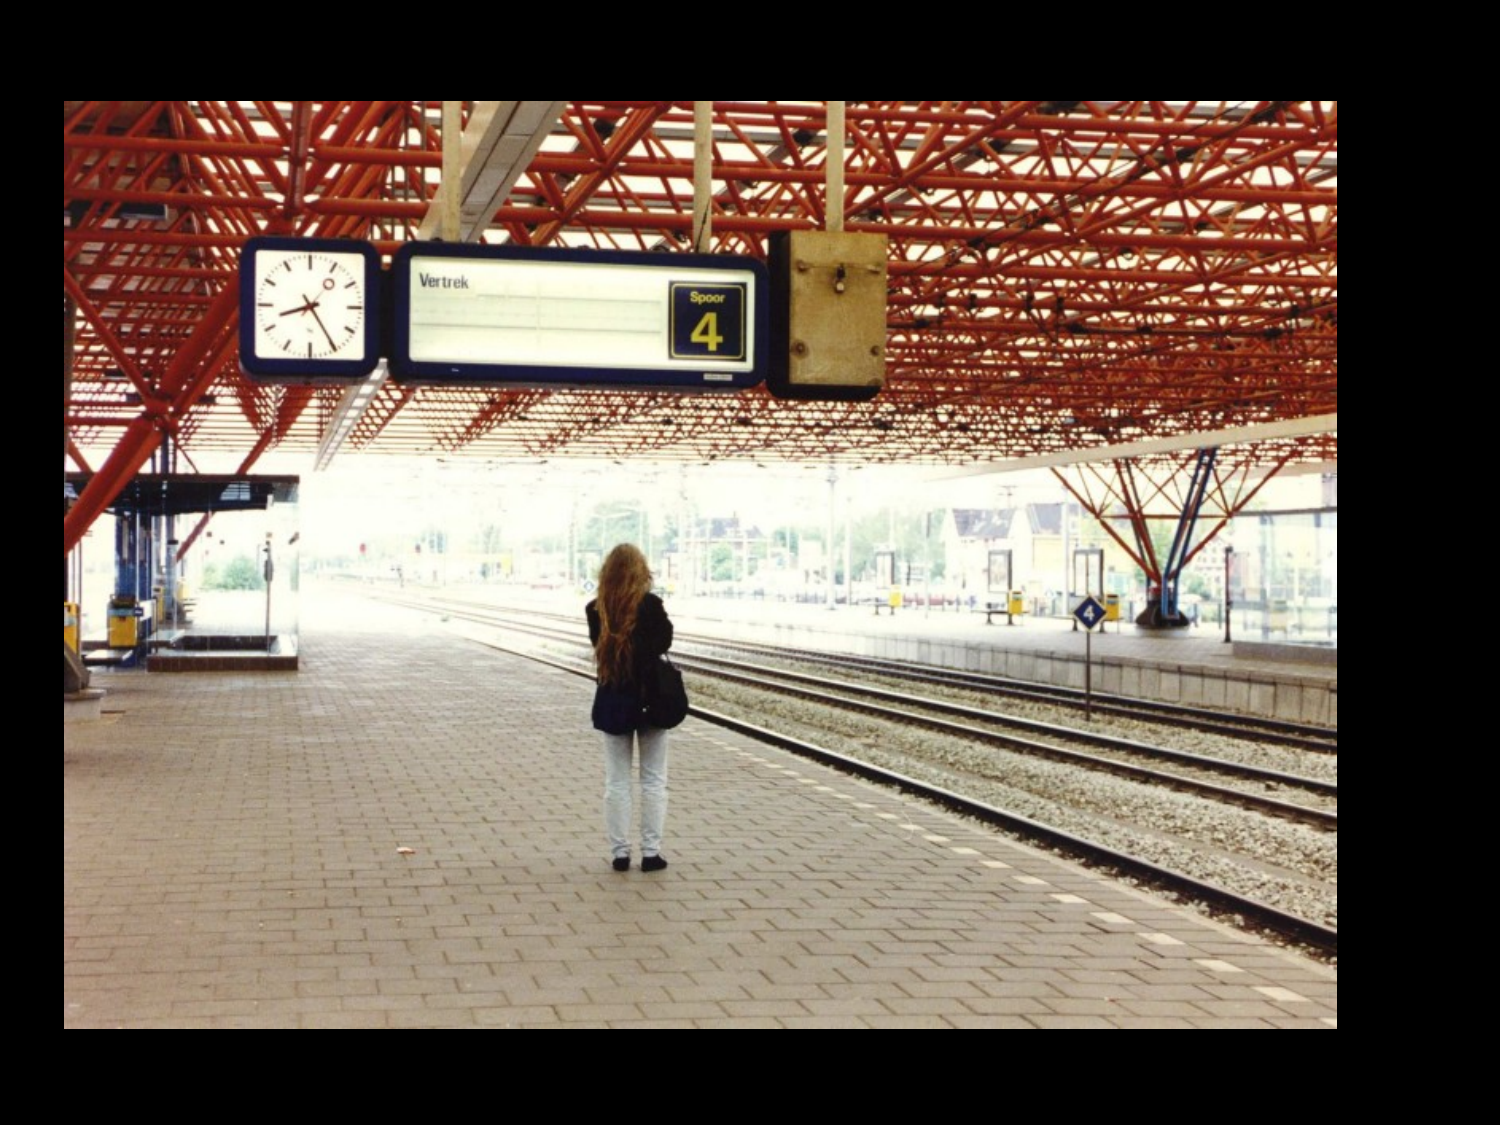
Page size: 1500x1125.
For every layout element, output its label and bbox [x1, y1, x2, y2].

list [64, 101, 1337, 1029]
